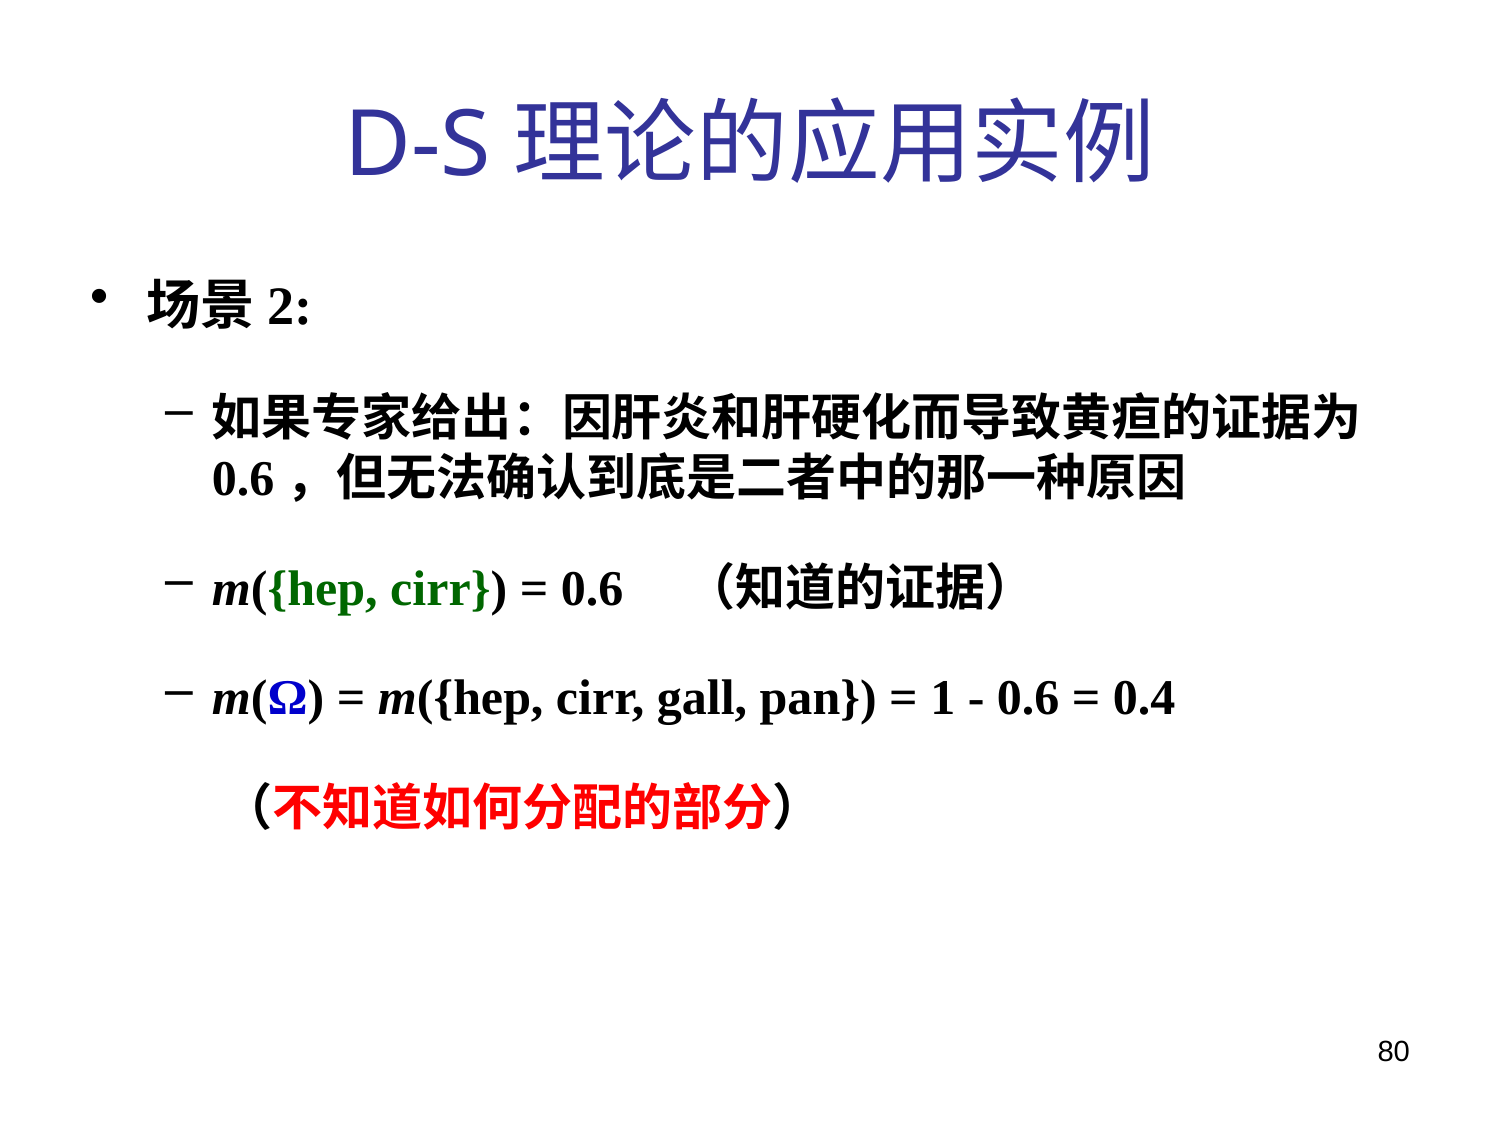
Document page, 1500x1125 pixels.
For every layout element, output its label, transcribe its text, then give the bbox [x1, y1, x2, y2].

title D-S理论的应用实例 [75, 45, 1425, 233]
list 场景2: 如果专家给出：因肝炎和肝硬化而导致黄疸的证据为0.6，但无法确认到底是二者中的那一种原因 m({hep, cirr}) = 0.6 （知道的证据） m(Ω) = m({hep, cirr, gall, pan}) = 1 - 0.6 = 0.4 （不知道如何分配的部分） [75, 262, 1425, 1005]
slide_number 80 [1074, 1024, 1425, 1103]
